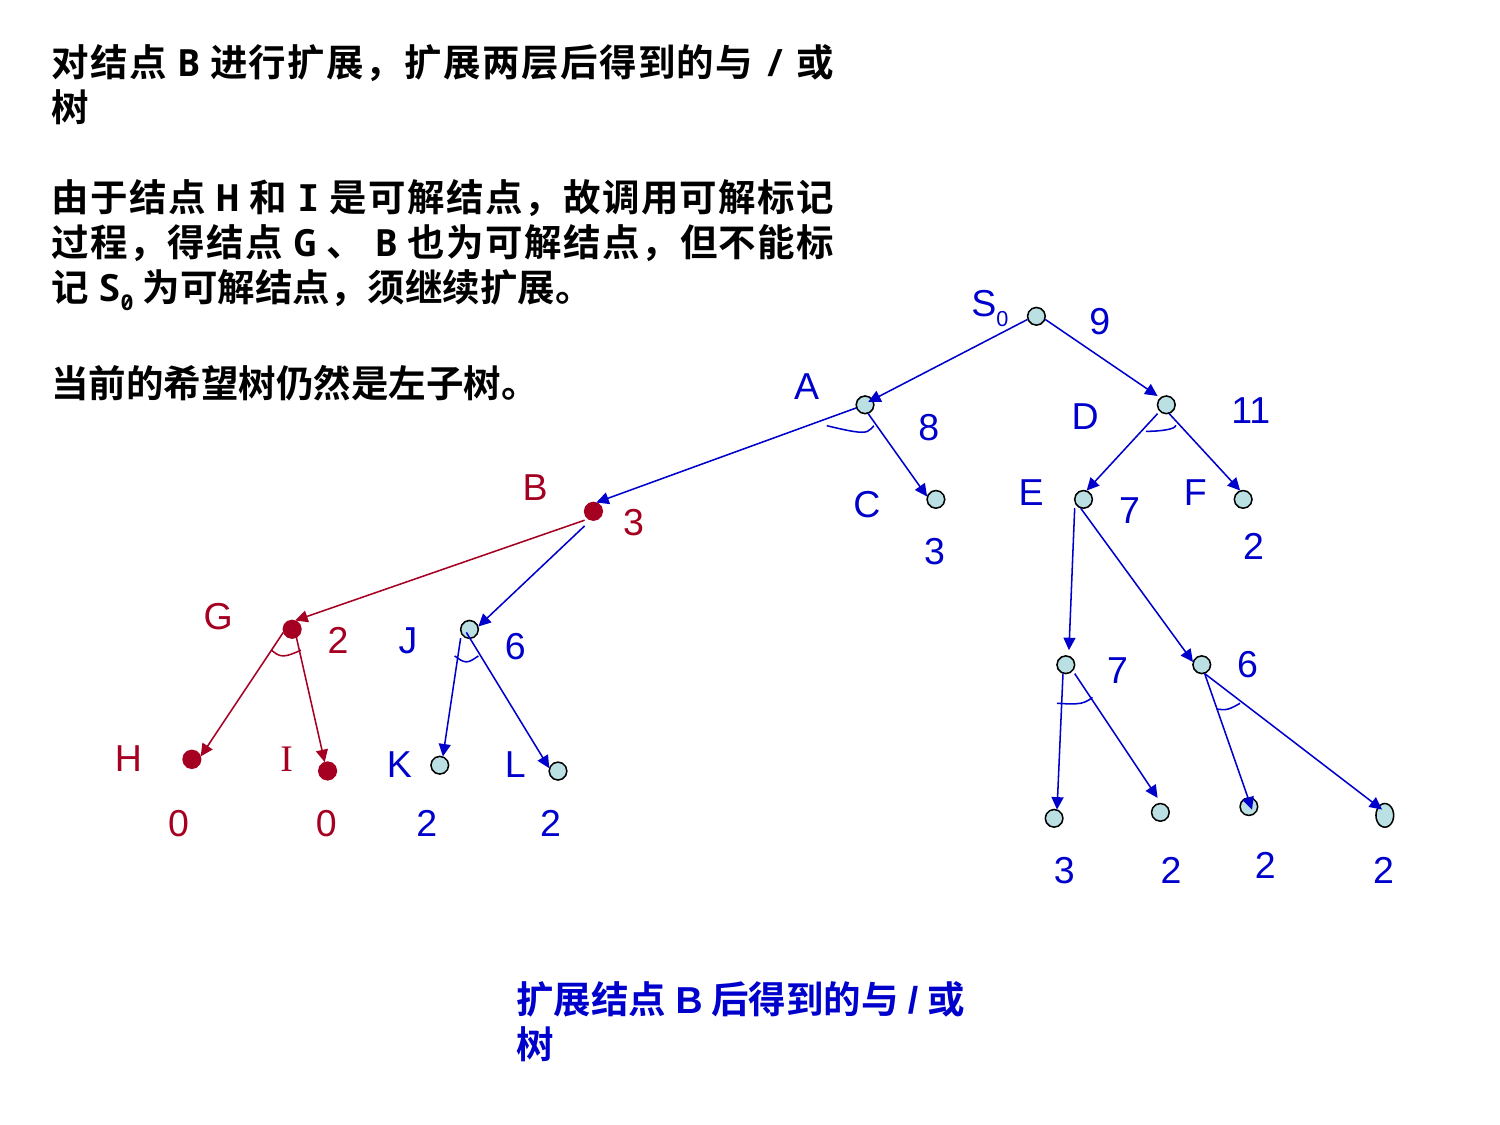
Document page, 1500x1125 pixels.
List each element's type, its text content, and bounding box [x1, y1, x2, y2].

text_box [1145, 425, 1176, 432]
text_box L [490, 732, 538, 793]
text_box J [383, 608, 443, 669]
text_box [438, 659, 458, 757]
text_box 3 [608, 490, 668, 551]
text_box [1091, 699, 1158, 798]
text_box 9 [1074, 289, 1129, 350]
text_box [868, 413, 928, 497]
text_box [549, 762, 567, 781]
text_box F [1169, 461, 1217, 521]
text_box [1074, 490, 1093, 509]
text_box [1216, 703, 1241, 710]
text_box [1240, 799, 1258, 816]
text_box 2 [525, 791, 597, 852]
text_box 7 [1092, 638, 1146, 698]
text_box [1056, 697, 1092, 704]
text_box 0 [153, 791, 213, 852]
text_box 2 [1228, 514, 1288, 574]
text_box [1234, 490, 1253, 509]
text_box G [188, 585, 248, 645]
text_box [596, 492, 608, 504]
text_box 6 [490, 614, 541, 675]
text_box [927, 490, 945, 509]
text_box S0 [956, 272, 1040, 338]
text_box [1056, 655, 1075, 674]
text_box 7 [1104, 478, 1164, 539]
text_box [1086, 427, 1145, 491]
text_box 2 [312, 608, 367, 669]
text_box [1157, 395, 1176, 414]
text_box A [779, 354, 839, 415]
text_box [319, 736, 328, 763]
text_box [1375, 803, 1394, 828]
text_box 11 [1216, 378, 1306, 438]
text_box B [507, 455, 562, 515]
text_box [1080, 508, 1193, 662]
text_box D [1056, 384, 1122, 444]
text_box 扩展结点B后得到的与/或树 [501, 968, 1004, 1074]
text_box [295, 610, 312, 623]
text_box [283, 620, 302, 639]
text_box 6 [1222, 632, 1282, 693]
text_box [1217, 465, 1241, 491]
text_box [584, 502, 603, 521]
text_box [271, 650, 301, 656]
text_box [454, 655, 479, 662]
text_box [1051, 704, 1064, 810]
text_box 3 [909, 520, 969, 580]
text_box [478, 613, 490, 627]
text_box [1192, 655, 1211, 674]
text_box [1045, 809, 1063, 828]
text_box C [838, 472, 898, 533]
text_box 0 [301, 791, 355, 852]
text_box [183, 750, 201, 769]
text_box [1040, 308, 1046, 325]
text_box 3 [1039, 838, 1093, 899]
text_box [1217, 710, 1254, 810]
text_box 2 [401, 791, 461, 852]
text_box [1151, 803, 1170, 822]
text_box [460, 620, 479, 639]
text_box [200, 632, 284, 757]
text_box 对结点B进行扩展，扩展两层后得到的与/或树 由于结点H和I是可解结点，故调用可解标记过程，得结点G、B也为可解结点，但不能标记S0为可解结点，须继续扩展。 当前的希望树仍然是左子树。 [36, 31, 849, 413]
text_box [538, 749, 550, 769]
text_box H [100, 726, 160, 787]
text_box 8 [903, 395, 957, 456]
text_box [430, 756, 449, 775]
text_box [1089, 350, 1158, 396]
text_box E [1003, 461, 1052, 521]
text_box K [372, 732, 426, 793]
text_box 2 [1358, 838, 1418, 899]
text_box [1229, 693, 1383, 810]
text_box [868, 338, 992, 402]
text_box 2 [1145, 838, 1199, 899]
text_box [826, 425, 874, 433]
text_box 2 [1240, 833, 1305, 893]
text_box I [265, 726, 319, 787]
text_box [1063, 508, 1076, 651]
text_box [319, 762, 337, 780]
text_box [856, 395, 874, 414]
